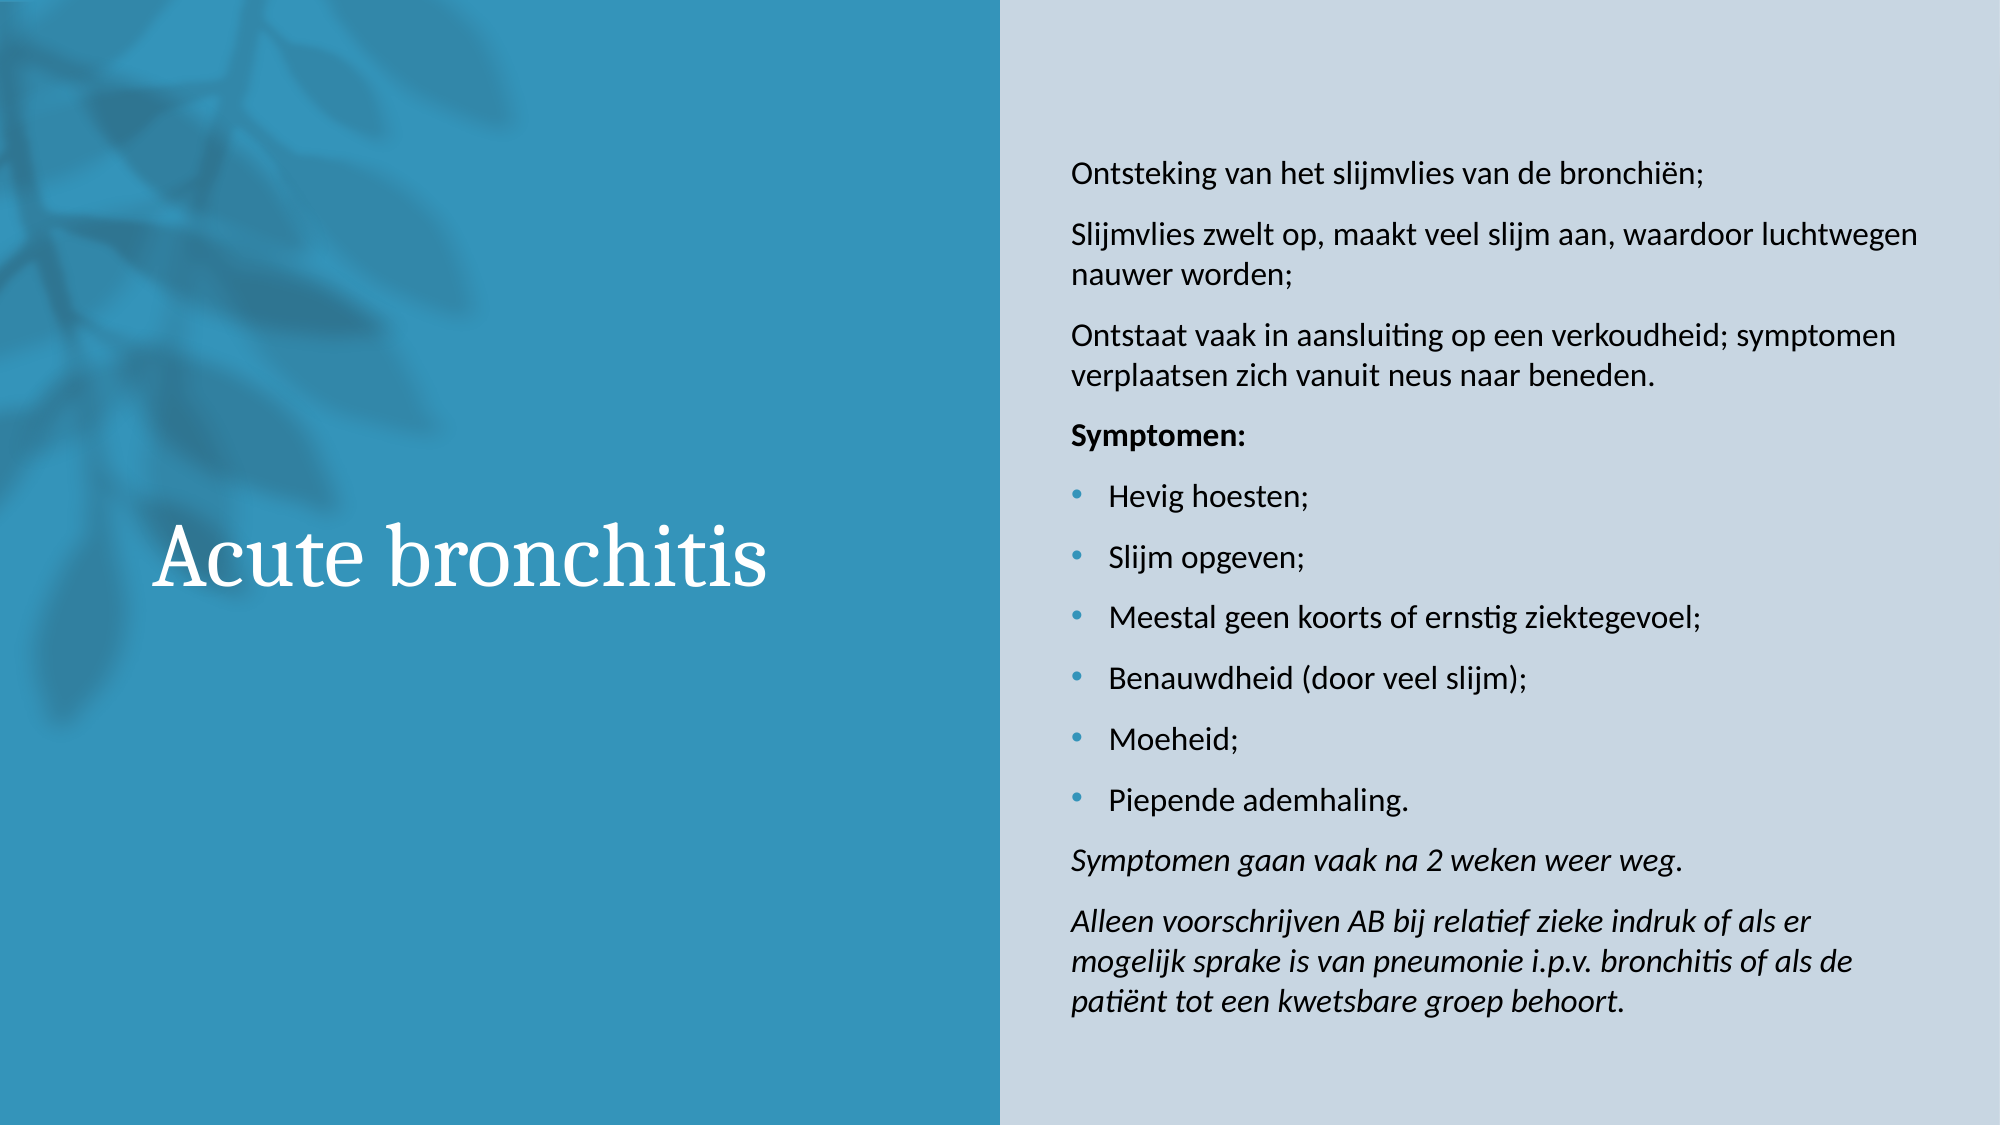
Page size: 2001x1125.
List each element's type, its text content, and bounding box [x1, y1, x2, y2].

title Acute bronchitis [137, 91, 938, 1007]
text_box [0, 0, 1001, 1125]
text_box [1001, 0, 2000, 1125]
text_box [0, 0, 569, 756]
list Ontsteking van het slijmvlies van de bronchiën; Slijmvlies zwelt op, maakt veel slijm aan, waardoor luchtwegen nauwer worden; Ontstaat vaak in aansluiting op een verkoudheid; symptomen verplaatsen zich vanuit neus naar beneden. Symptomen: Hevig hoesten; Slijm opgeven; Meestal geen koorts of ernstig ziektegevoel; Benauwdheid (door veel slijm); Moeheid; Piepende ademhaling. Symptomen gaan vaak na 2 weken weer weg. Alleen voorschrijven AB bij relatief zieke indruk of als er mogelijk sprake is van pneumonie i.p.v. bronchitis of als de patiënt tot een kwetsbare groep behoort. [1056, 142, 1944, 1028]
